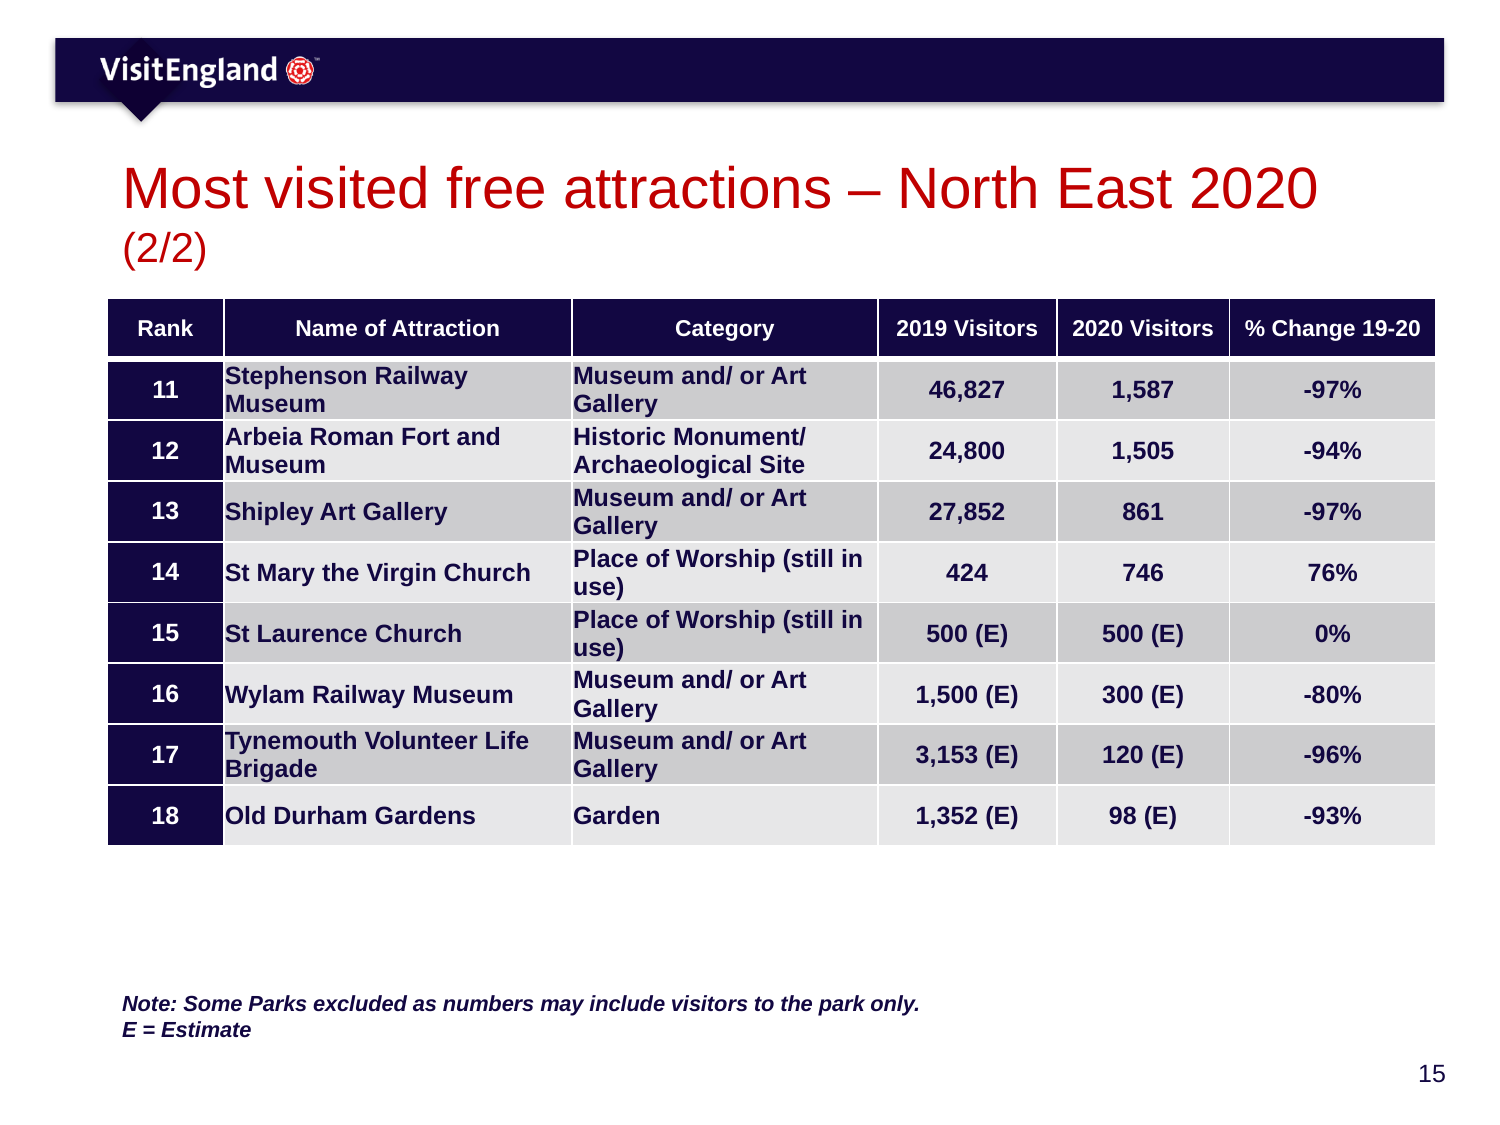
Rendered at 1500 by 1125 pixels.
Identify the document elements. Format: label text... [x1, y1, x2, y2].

table_cell Museum and/ or Art Gallery [573, 482, 877, 541]
table_cell -94% [1230, 421, 1435, 480]
table_cell St Mary the Virgin Church [225, 543, 571, 602]
table_cell 16 [108, 664, 223, 723]
table_cell 1,505 [1058, 421, 1229, 480]
table_cell Museum and/ or Art Gallery [573, 725, 877, 784]
table_cell 13 [108, 482, 223, 541]
table_cell Stephenson Railway Museum [225, 362, 571, 419]
table_cell 98 (E) [1058, 786, 1229, 845]
table_cell 18 [108, 786, 223, 845]
table_header Rank [108, 299, 223, 356]
table_cell Arbeia Roman Fort and Museum [225, 421, 571, 480]
table_cell -96% [1230, 725, 1435, 784]
table_cell 11 [108, 362, 223, 419]
table_cell 1,352 (E) [879, 786, 1056, 845]
table_header % Change 19-20 [1230, 299, 1435, 356]
table_cell 3,153 (E) [879, 725, 1056, 784]
table_header 2020 Visitors [1058, 299, 1229, 356]
table_cell 500 (E) [1058, 603, 1229, 662]
table_cell Museum and/ or Art Gallery [573, 362, 877, 419]
table_cell 300 (E) [1058, 664, 1229, 723]
table_cell 24,800 [879, 421, 1056, 480]
table_cell 861 [1058, 482, 1229, 541]
title Most visited free attractions – North East 2020 (2/2) [107, 143, 1445, 276]
table_cell -97% [1230, 482, 1435, 541]
table_cell 12 [108, 421, 223, 480]
table_cell Wylam Railway Museum [225, 664, 571, 723]
table_cell -93% [1230, 786, 1435, 845]
table_cell Old Durham Gardens [225, 786, 571, 845]
table_header Name of Attraction [225, 299, 571, 356]
table_cell 424 [879, 543, 1056, 602]
table_header 2019 Visitors [879, 299, 1056, 356]
table_cell 17 [108, 725, 223, 784]
table_cell 27,852 [879, 482, 1056, 541]
picture [95, 56, 322, 88]
table_cell 15 [108, 603, 223, 662]
table_cell -80% [1230, 664, 1435, 723]
table_cell Garden [573, 786, 877, 845]
table_cell Museum and/ or Art Gallery [573, 664, 877, 723]
table_cell Shipley Art Gallery [225, 482, 571, 541]
table_cell 120 (E) [1058, 725, 1229, 784]
table_cell St Laurence Church [225, 603, 571, 662]
table_cell 76% [1230, 543, 1435, 602]
table_cell 1,587 [1058, 362, 1229, 419]
text_box Note: Some Parks excluded as numbers may include visitors to the park only. E = Estimate [107, 982, 1405, 1050]
table_cell Place of Worship (still in use) [573, 603, 877, 662]
table_cell 0% [1230, 603, 1435, 662]
table_cell -97% [1230, 362, 1435, 419]
table_cell 746 [1058, 543, 1229, 602]
table_cell 14 [108, 543, 223, 602]
table_cell 1,500 (E) [879, 664, 1056, 723]
table_cell Historic Monument/ Archaeological Site [573, 421, 877, 480]
table_cell Tynemouth Volunteer Life Brigade [225, 725, 571, 784]
table_header Category [573, 299, 877, 356]
table_cell Place of Worship (still in use) [573, 543, 877, 602]
table_cell 46,827 [879, 362, 1056, 419]
table_cell 500 (E) [879, 603, 1056, 662]
